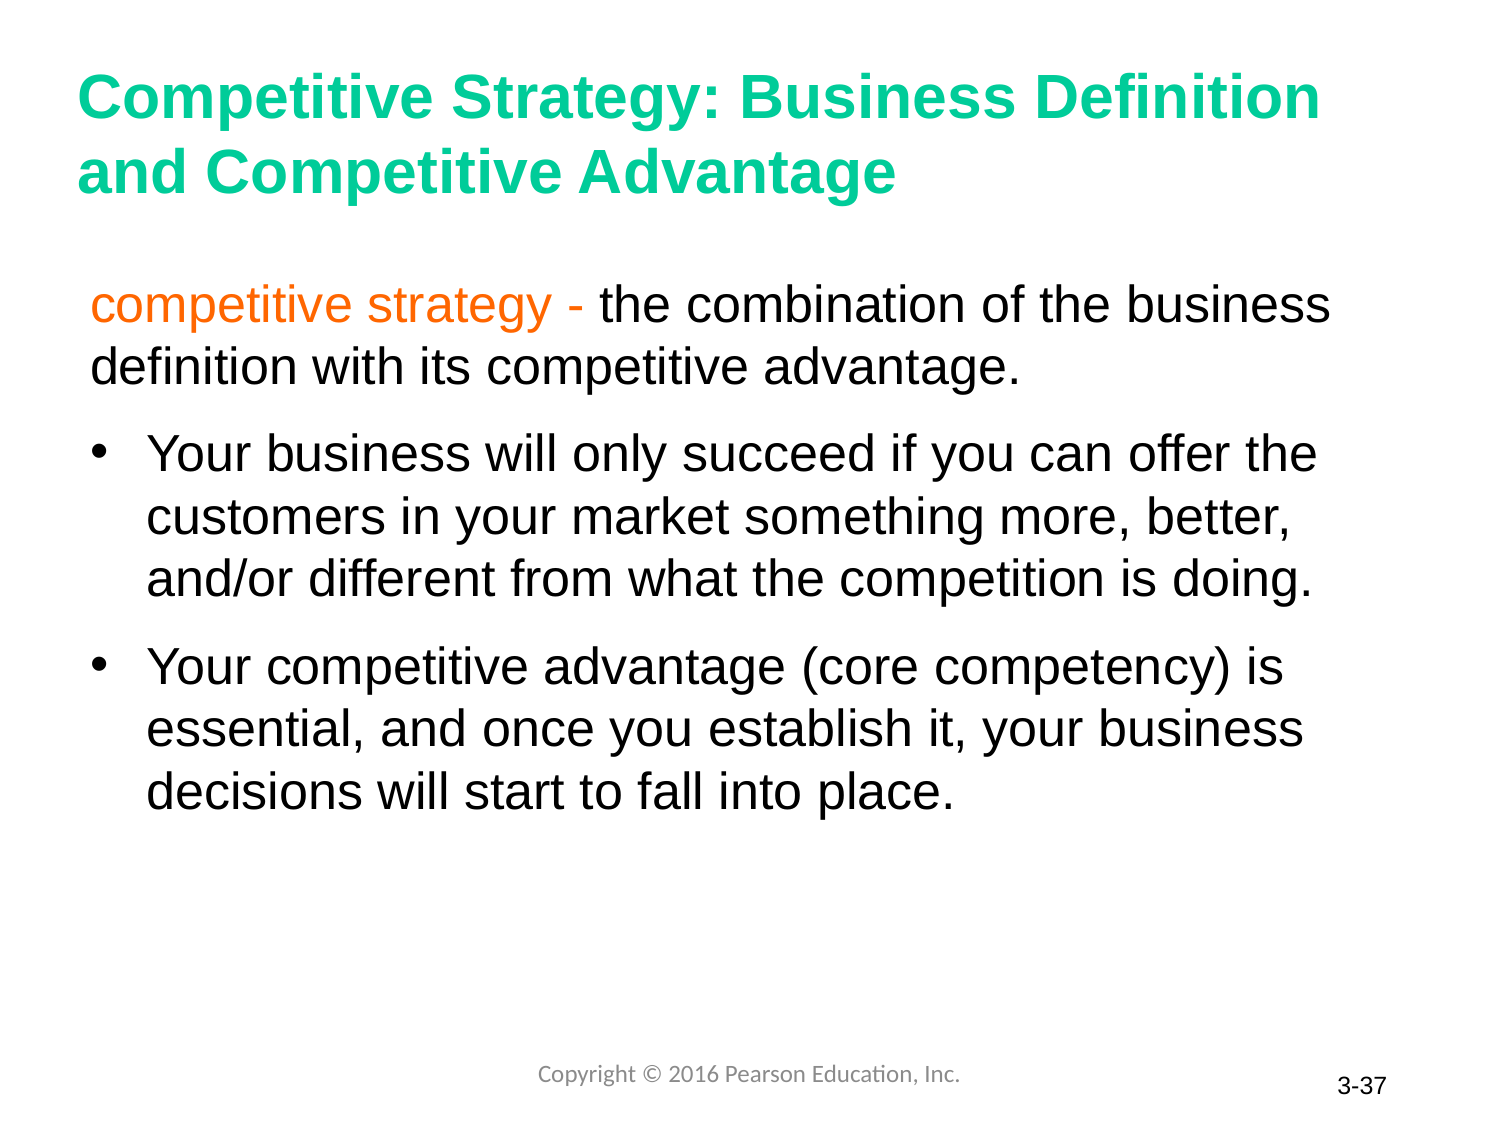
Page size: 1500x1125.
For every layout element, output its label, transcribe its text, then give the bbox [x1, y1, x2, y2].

footer Copyright © 2016 Pearson Education, Inc. [512, 1042, 988, 1103]
list competitive strategy - the combination of the business definition with its competitive advantage. Your business will only succeed if you can offer the customers in your market something more, better, and/or different from what the competition is doing. Your competitive advantage (core competency) is essential, and once you establish it, your business decisions will start to fall into place. [75, 262, 1425, 1005]
title Competitive Strategy: Business Definition and Competitive Advantage [62, 37, 1413, 225]
